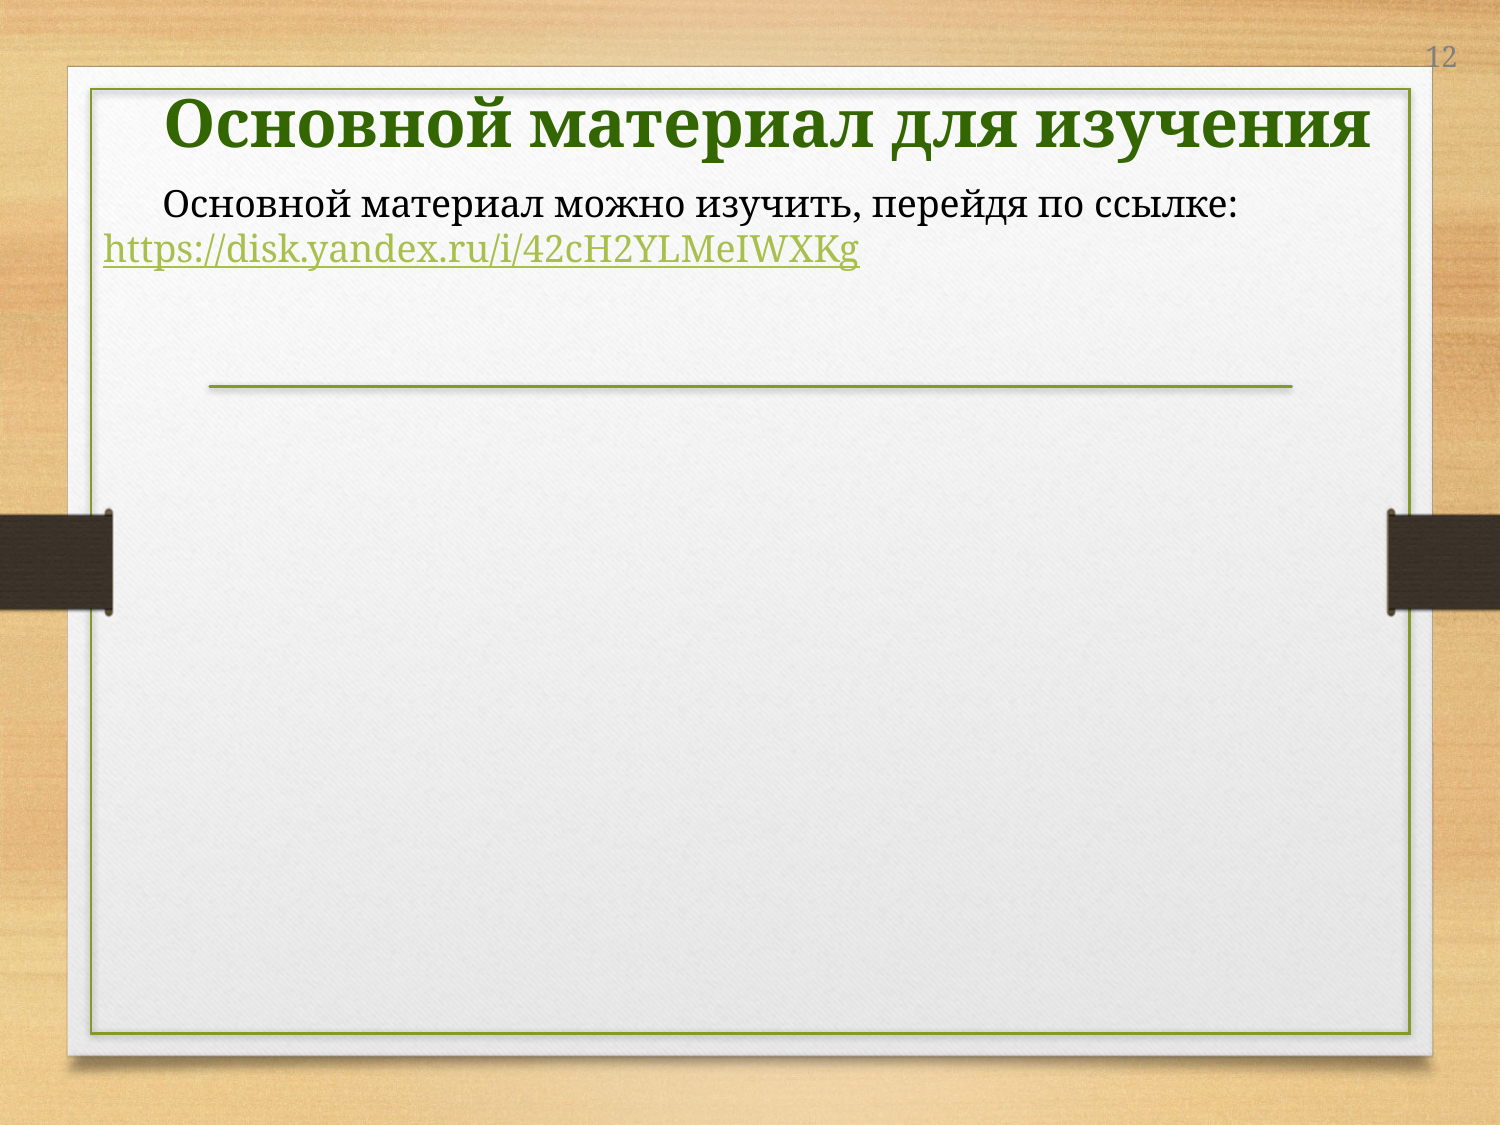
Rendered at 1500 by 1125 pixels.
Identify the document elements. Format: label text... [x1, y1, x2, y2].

text_box Основной материал для изучения [111, 60, 1425, 172]
text_box [1364, 30, 1473, 91]
text_box Основной материал можно изучить, перейдя по ссылке: https://disk.yandex.ru/i/42cH2YLMeIWXKg [88, 172, 1447, 329]
picture [0, 0, 1500, 1125]
